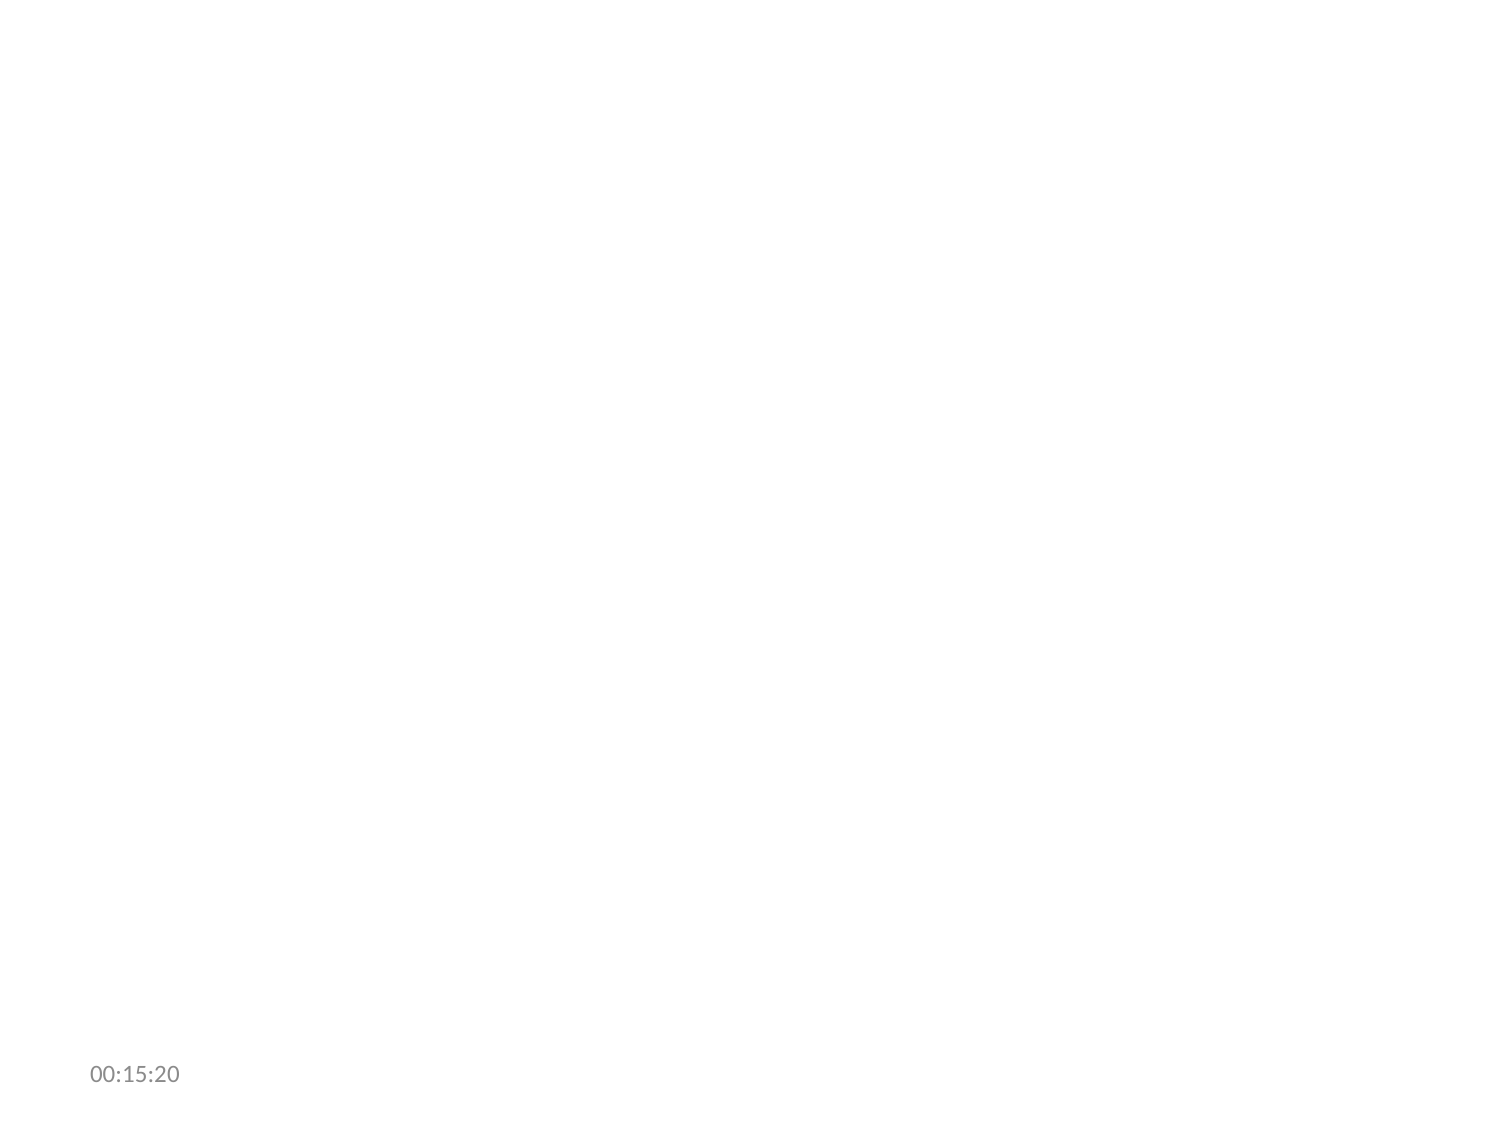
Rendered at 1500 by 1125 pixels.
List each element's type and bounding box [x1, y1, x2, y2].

slide_number [75, 1042, 425, 1103]
